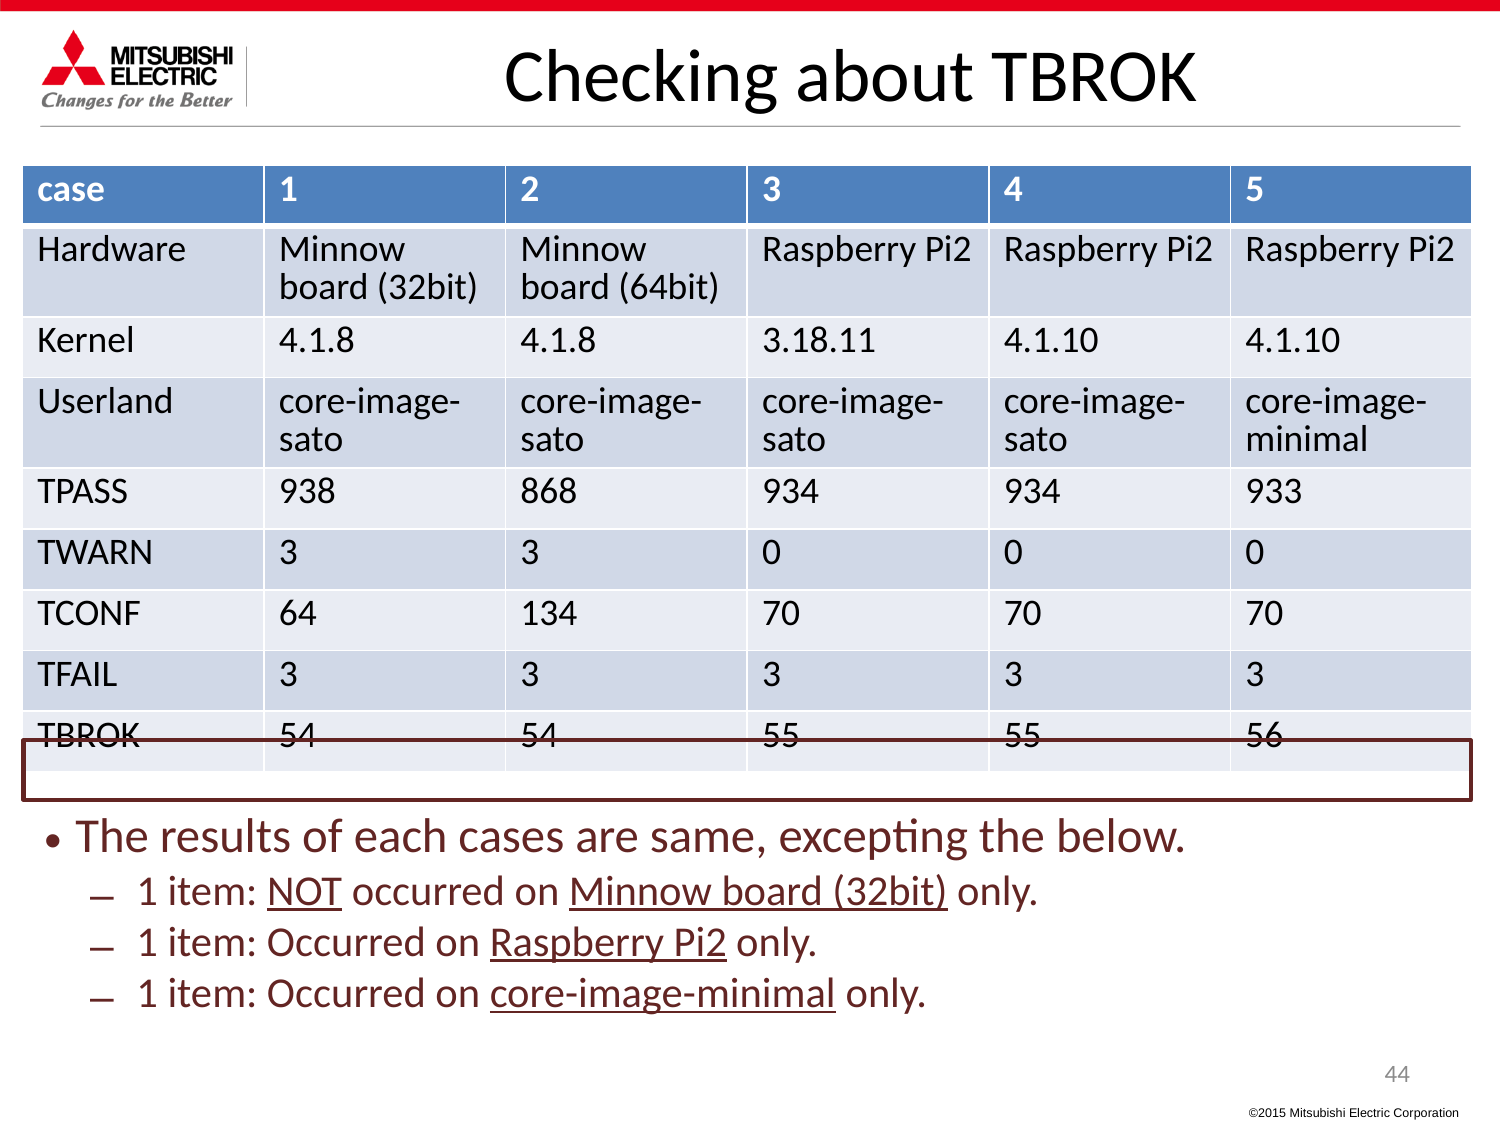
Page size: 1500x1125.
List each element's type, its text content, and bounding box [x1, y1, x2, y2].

table_cell 54 [265, 712, 505, 738]
table_cell 3 [506, 651, 746, 710]
table_cell 868 [506, 469, 746, 528]
table_cell TFAIL [23, 651, 263, 710]
slide_number 44 [1074, 1042, 1425, 1103]
table_cell Minnow board (64bit) [506, 229, 746, 316]
table_cell Kernel [23, 318, 263, 377]
table_cell 938 [265, 469, 505, 528]
table_cell 3 [265, 530, 505, 589]
table_cell 934 [748, 469, 988, 528]
table_cell 55 [990, 712, 1230, 738]
table_header case [23, 166, 263, 223]
table_cell 934 [990, 469, 1230, 528]
table_cell 3 [506, 530, 746, 589]
table_cell 0 [990, 530, 1230, 589]
table_cell core-image-sato [506, 378, 746, 467]
table_cell TWARN [23, 530, 263, 589]
table_cell TPASS [23, 469, 263, 528]
table_cell TCONF [23, 591, 263, 650]
table_cell 70 [990, 591, 1230, 650]
table_cell 56 [1231, 712, 1471, 738]
table_cell core-image-sato [990, 378, 1230, 467]
table_header 5 [1231, 166, 1471, 223]
table_cell Raspberry Pi2 [990, 229, 1230, 316]
table_cell 54 [506, 712, 746, 738]
table_cell 4.1.10 [990, 318, 1230, 377]
table_header 1 [265, 166, 505, 223]
picture [0, 0, 1500, 1125]
table_cell 55 [748, 712, 988, 738]
table_cell Userland [23, 378, 263, 467]
table_cell 4.1.8 [506, 318, 746, 377]
table_cell 4.1.8 [265, 318, 505, 377]
table_cell 70 [748, 591, 988, 650]
table_cell 0 [748, 530, 988, 589]
table_header 3 [748, 166, 988, 223]
table_cell 3 [1231, 651, 1471, 710]
table_cell 134 [506, 591, 746, 650]
table_cell 933 [1231, 469, 1471, 528]
table_cell 3 [748, 651, 988, 710]
table_cell 64 [265, 591, 505, 650]
table_cell 70 [1231, 591, 1471, 650]
table_cell core-image-sato [265, 378, 505, 467]
table_cell 3 [990, 651, 1230, 710]
table_cell core-image-sato [748, 378, 988, 467]
table_cell 4.1.10 [1231, 318, 1471, 377]
table_header 2 [506, 166, 746, 223]
table_cell Minnow board (32bit) [265, 229, 505, 316]
list The results of each cases are same, excepting the below. 1 item: NOT occurred on Minnow board (32bit) only. 1 item: Occurred on Raspberry Pi2 only. 1 item: Occurred on core-image-minimal only. [29, 808, 1378, 1031]
table_cell 3 [265, 651, 505, 710]
table_cell TBROK [23, 712, 263, 738]
text_box [21, 738, 1473, 802]
table_cell core-image-minimal [1231, 378, 1471, 467]
table_cell 0 [1231, 530, 1471, 589]
table_cell Raspberry Pi2 [1231, 229, 1471, 316]
table_cell 3.18.11 [748, 318, 988, 377]
table_header 4 [990, 166, 1230, 223]
table_cell Hardware [23, 229, 263, 316]
title Checking about TBROK [242, 30, 1461, 112]
table_cell Raspberry Pi2 [748, 229, 988, 316]
